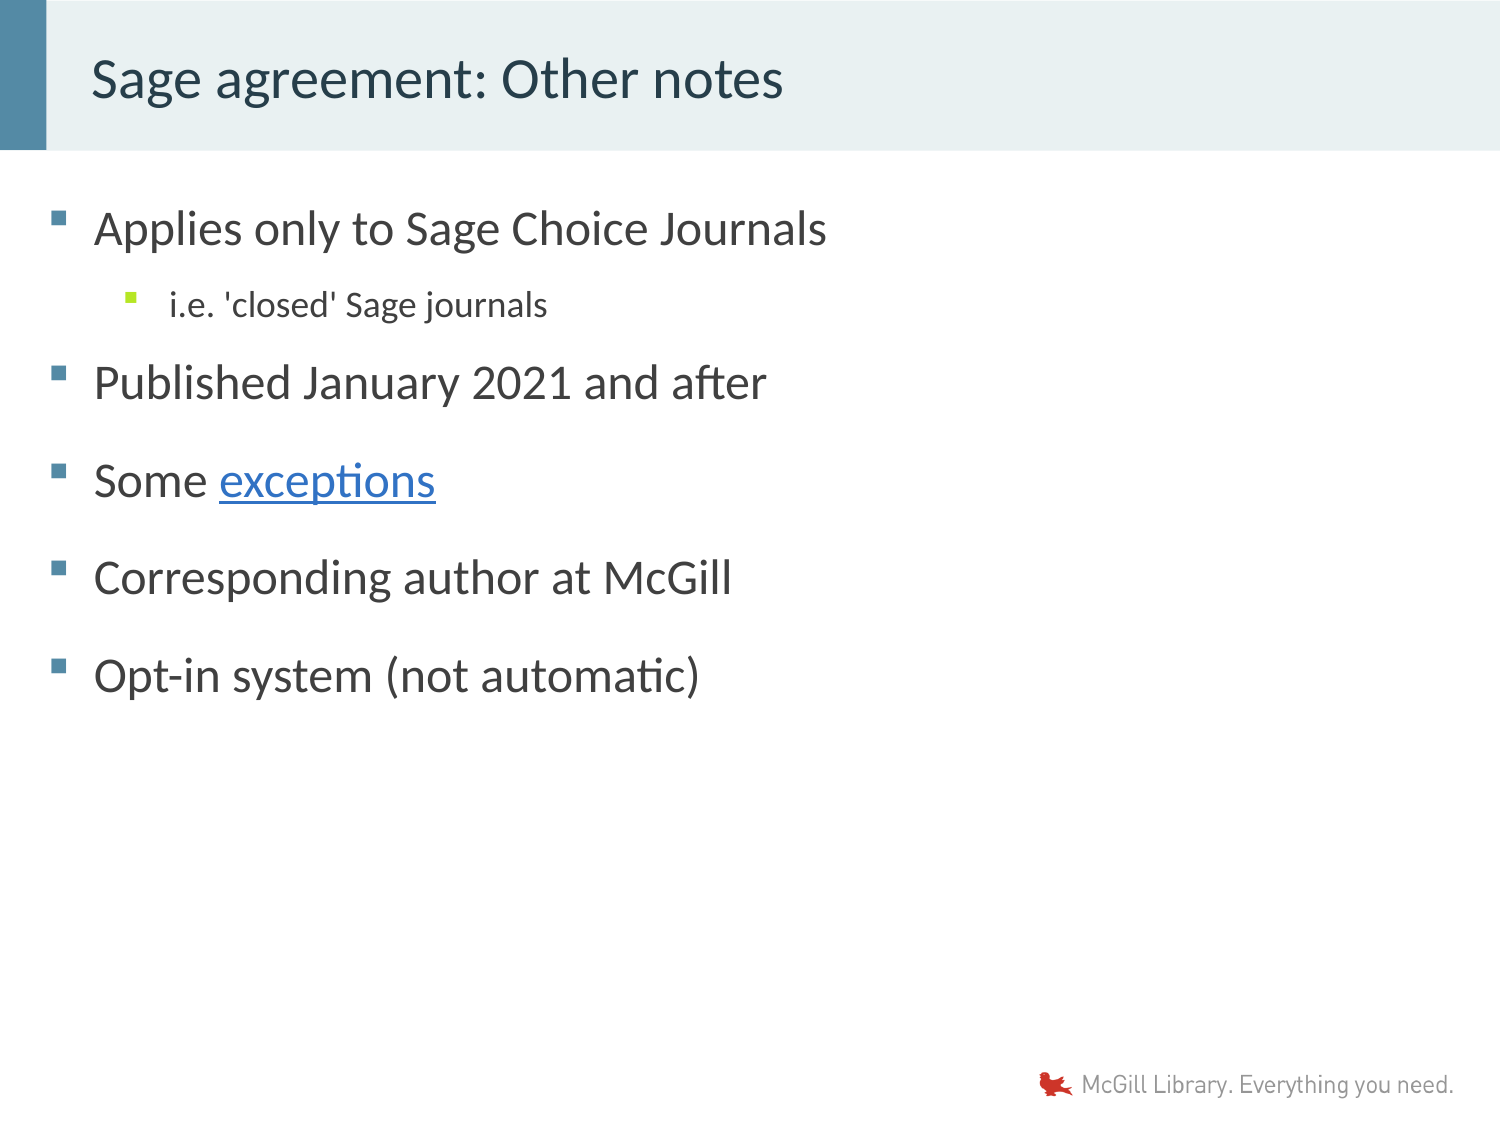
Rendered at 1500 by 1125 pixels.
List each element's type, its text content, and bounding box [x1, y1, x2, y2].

list Applies only to Sage Choice Journals i.e. 'closed' Sage journals Published January 2021 and after Some exceptions Corresponding author at McGill Opt-in system (not automatic) [2, 149, 1458, 1021]
picture [1076, 1070, 1458, 1102]
picture [1037, 1070, 1075, 1098]
title Sage agreement: Other notes [46, 0, 1500, 150]
